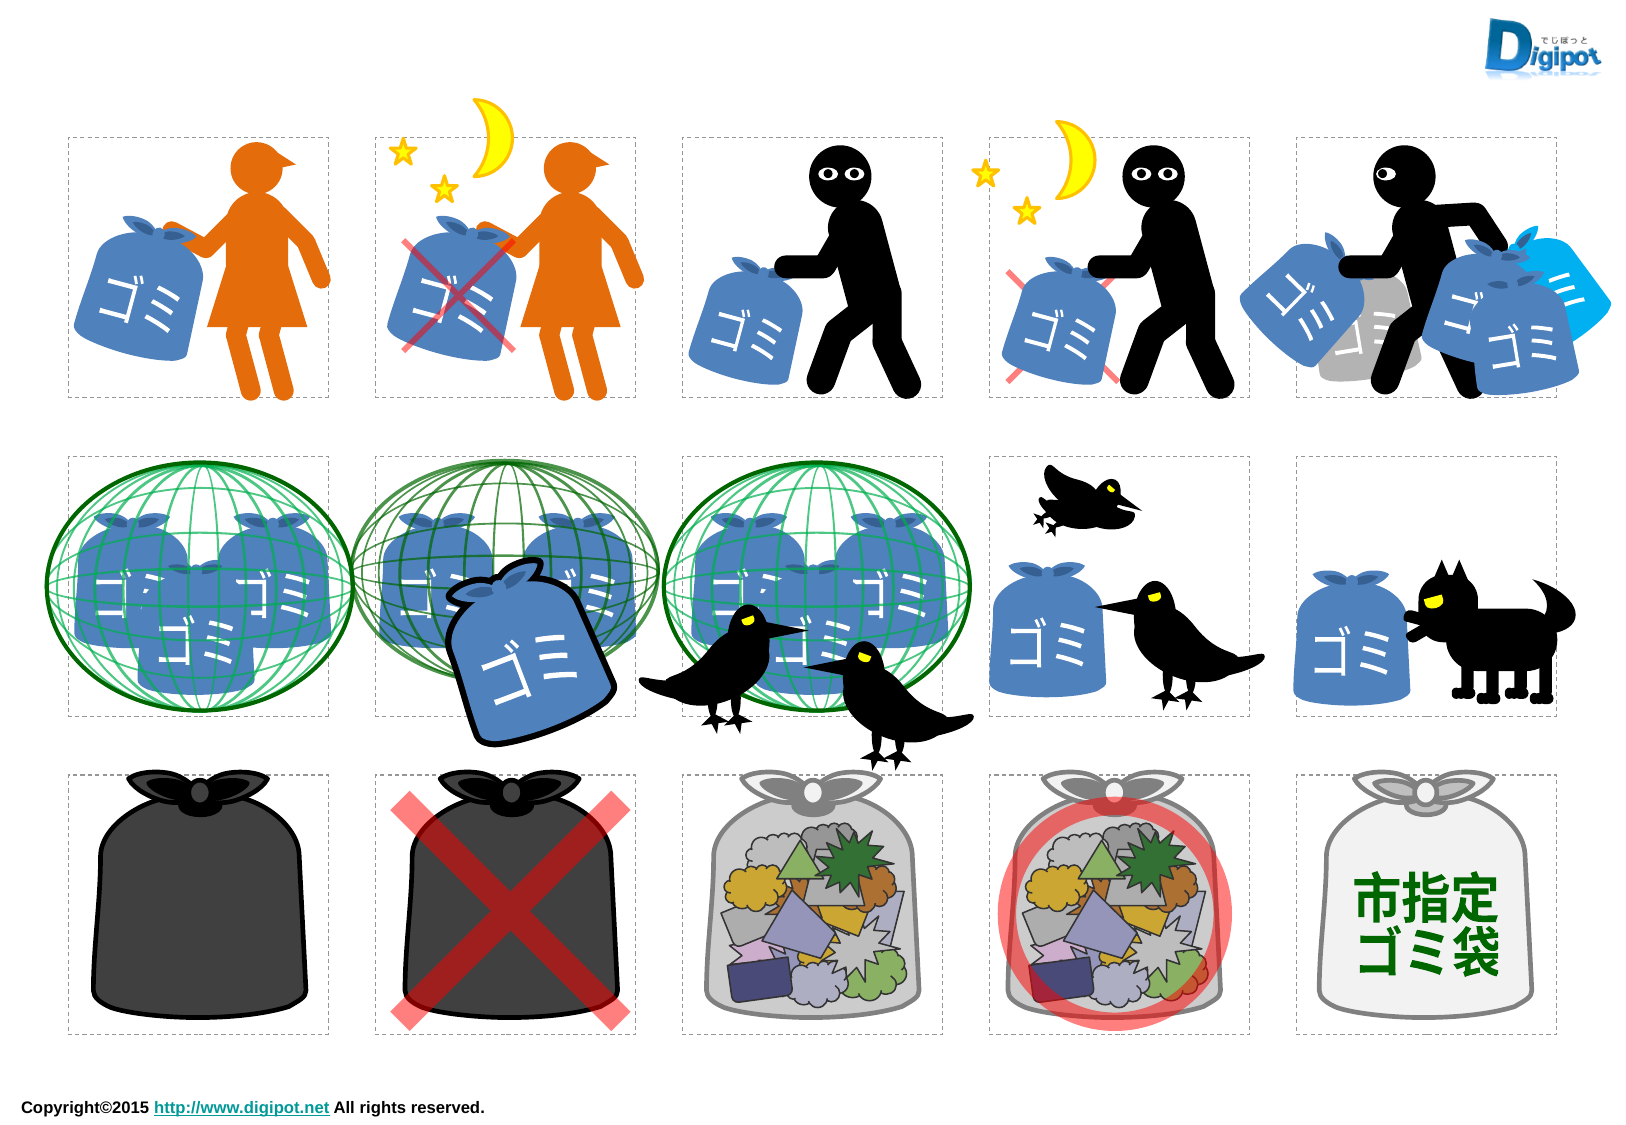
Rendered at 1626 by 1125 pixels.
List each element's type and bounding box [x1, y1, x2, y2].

text_box [351, 99, 637, 403]
text_box [85, 141, 324, 402]
text_box [1268, 145, 1594, 394]
text_box [1293, 559, 1577, 706]
picture [1485, 18, 1602, 82]
text_box [988, 469, 1266, 712]
text_box [93, 771, 307, 1018]
text_box [1318, 771, 1533, 1018]
text_box [997, 771, 1233, 1032]
text_box [349, 458, 661, 733]
text_box [698, 145, 951, 393]
text_box [706, 771, 920, 1018]
text_box [44, 460, 346, 713]
text_box [972, 121, 1264, 393]
text_box [297, 698, 724, 1124]
text_box [663, 460, 975, 772]
